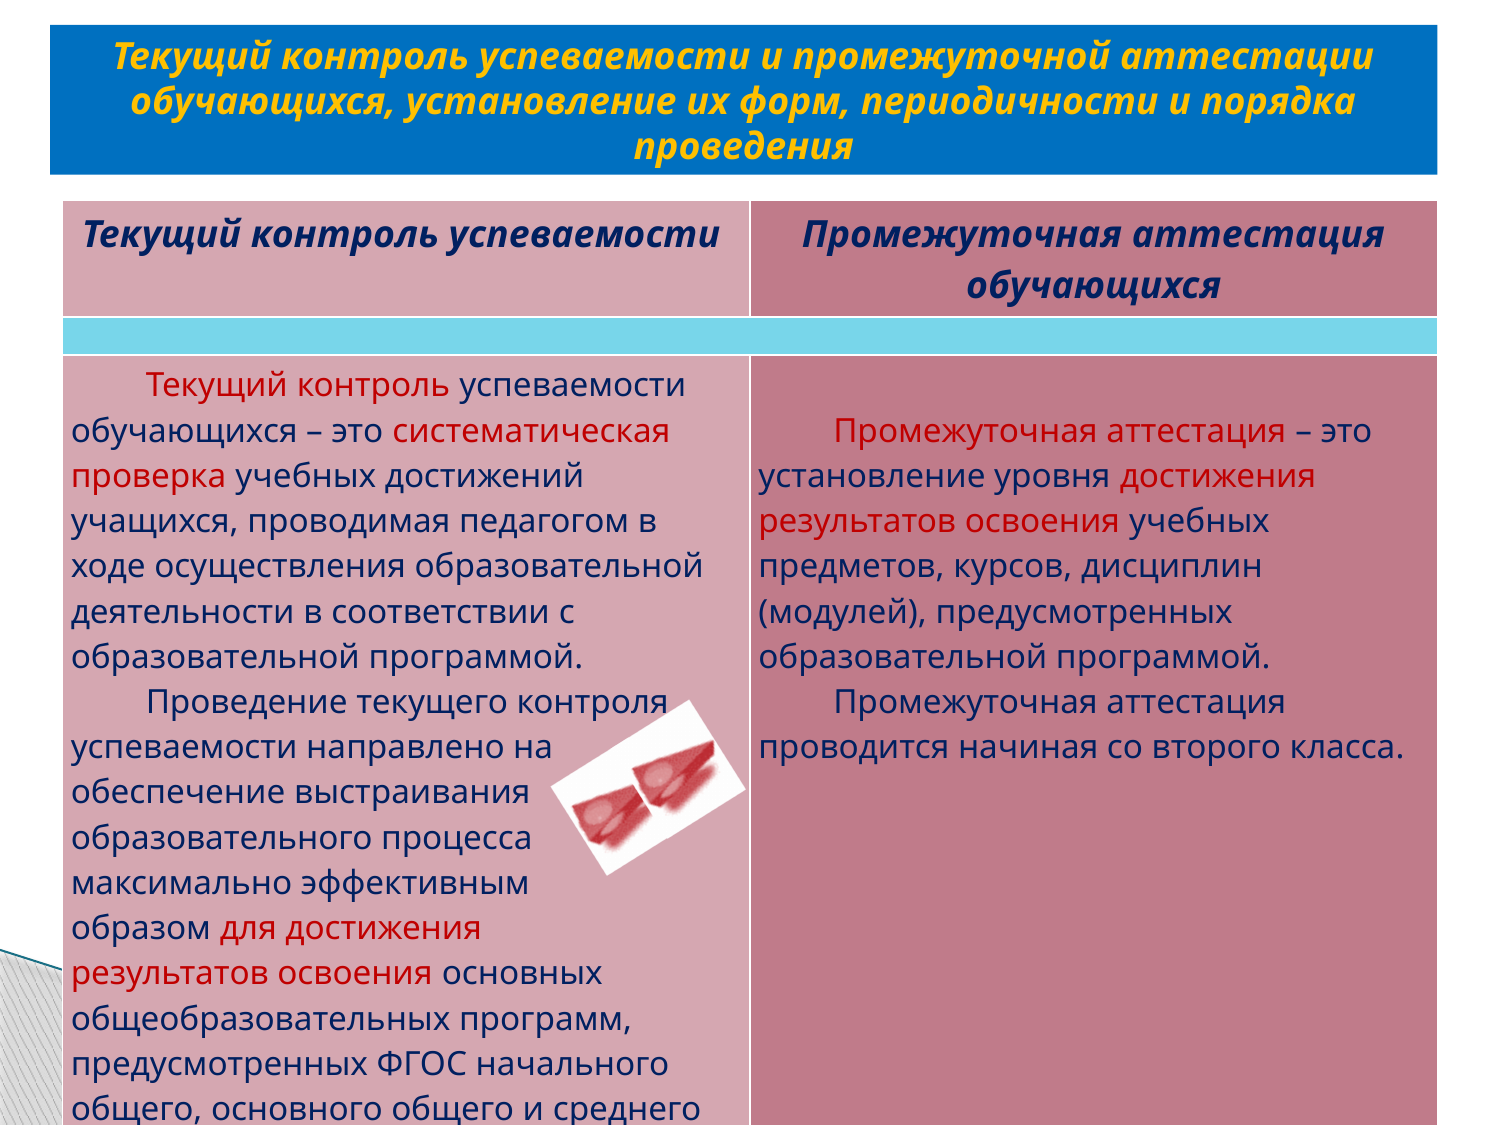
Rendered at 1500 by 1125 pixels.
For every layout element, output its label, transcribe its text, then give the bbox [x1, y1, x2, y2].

table_header Текущий контроль успеваемости [63, 201, 749, 316]
table_cell Промежуточная аттестация – это установление уровня достижения результатов освоения учебных предметов, курсов, дисциплин (модулей), предусмотренных образовательной программой. Промежуточная аттестация проводится начиная со второго класса. [751, 356, 1437, 1125]
text_box Текущий контроль успеваемости и промежуточной аттестации обучающихся, установление их форм, периодичности и порядка проведения [50, 24, 1438, 175]
table_header Промежуточная аттестация обучающихся [751, 201, 1437, 316]
table_cell Текущий контроль успеваемости обучающихся – это систематическая проверка учебных достижений учащихся, проводимая педагогом в ходе осуществления образовательной деятельности в соответствии с образовательной программой. Проведение текущего контроля успеваемости направлено на обеспечение выстраивания образовательного процесса максимально эффективным образом для достижения результатов освоения основных общеобразовательных программ, предусмотренных ФГОС начального общего, основного общего и среднего общего образования. [63, 356, 749, 1125]
table_cell [63, 318, 1437, 354]
picture [570, 716, 725, 860]
